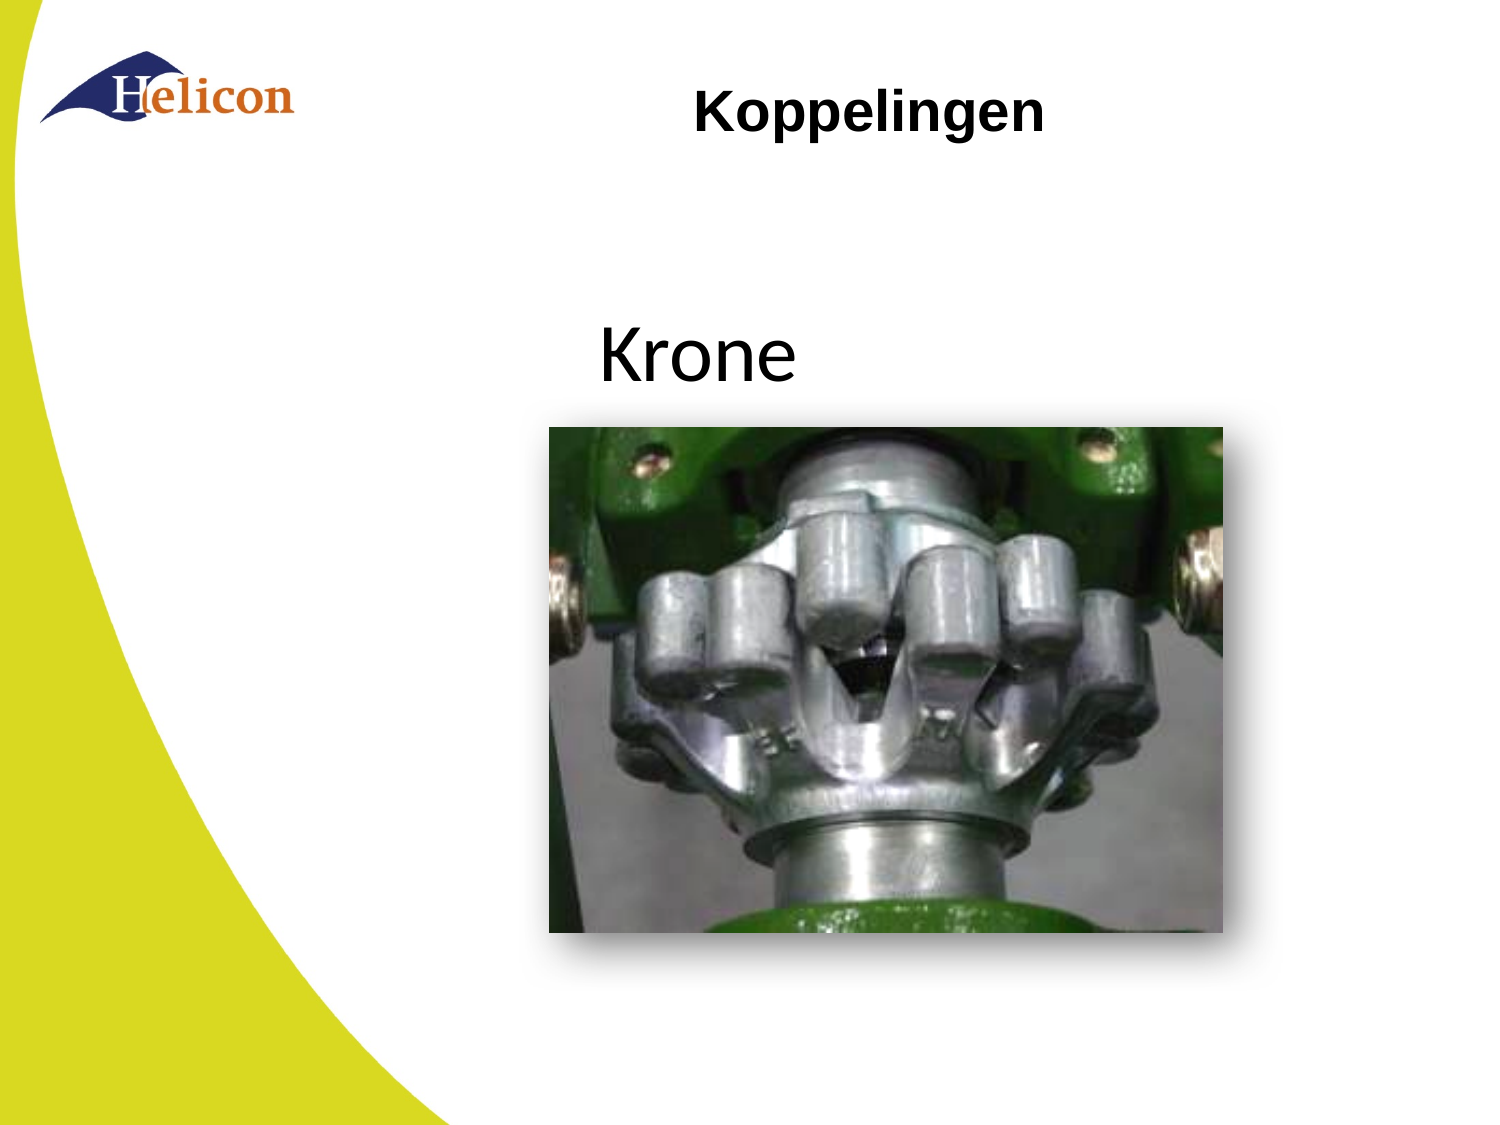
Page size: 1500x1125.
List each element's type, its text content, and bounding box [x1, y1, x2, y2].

picture [0, 0, 1500, 1125]
text_box Krone [584, 290, 1093, 406]
title Koppelingen [324, 54, 1415, 161]
